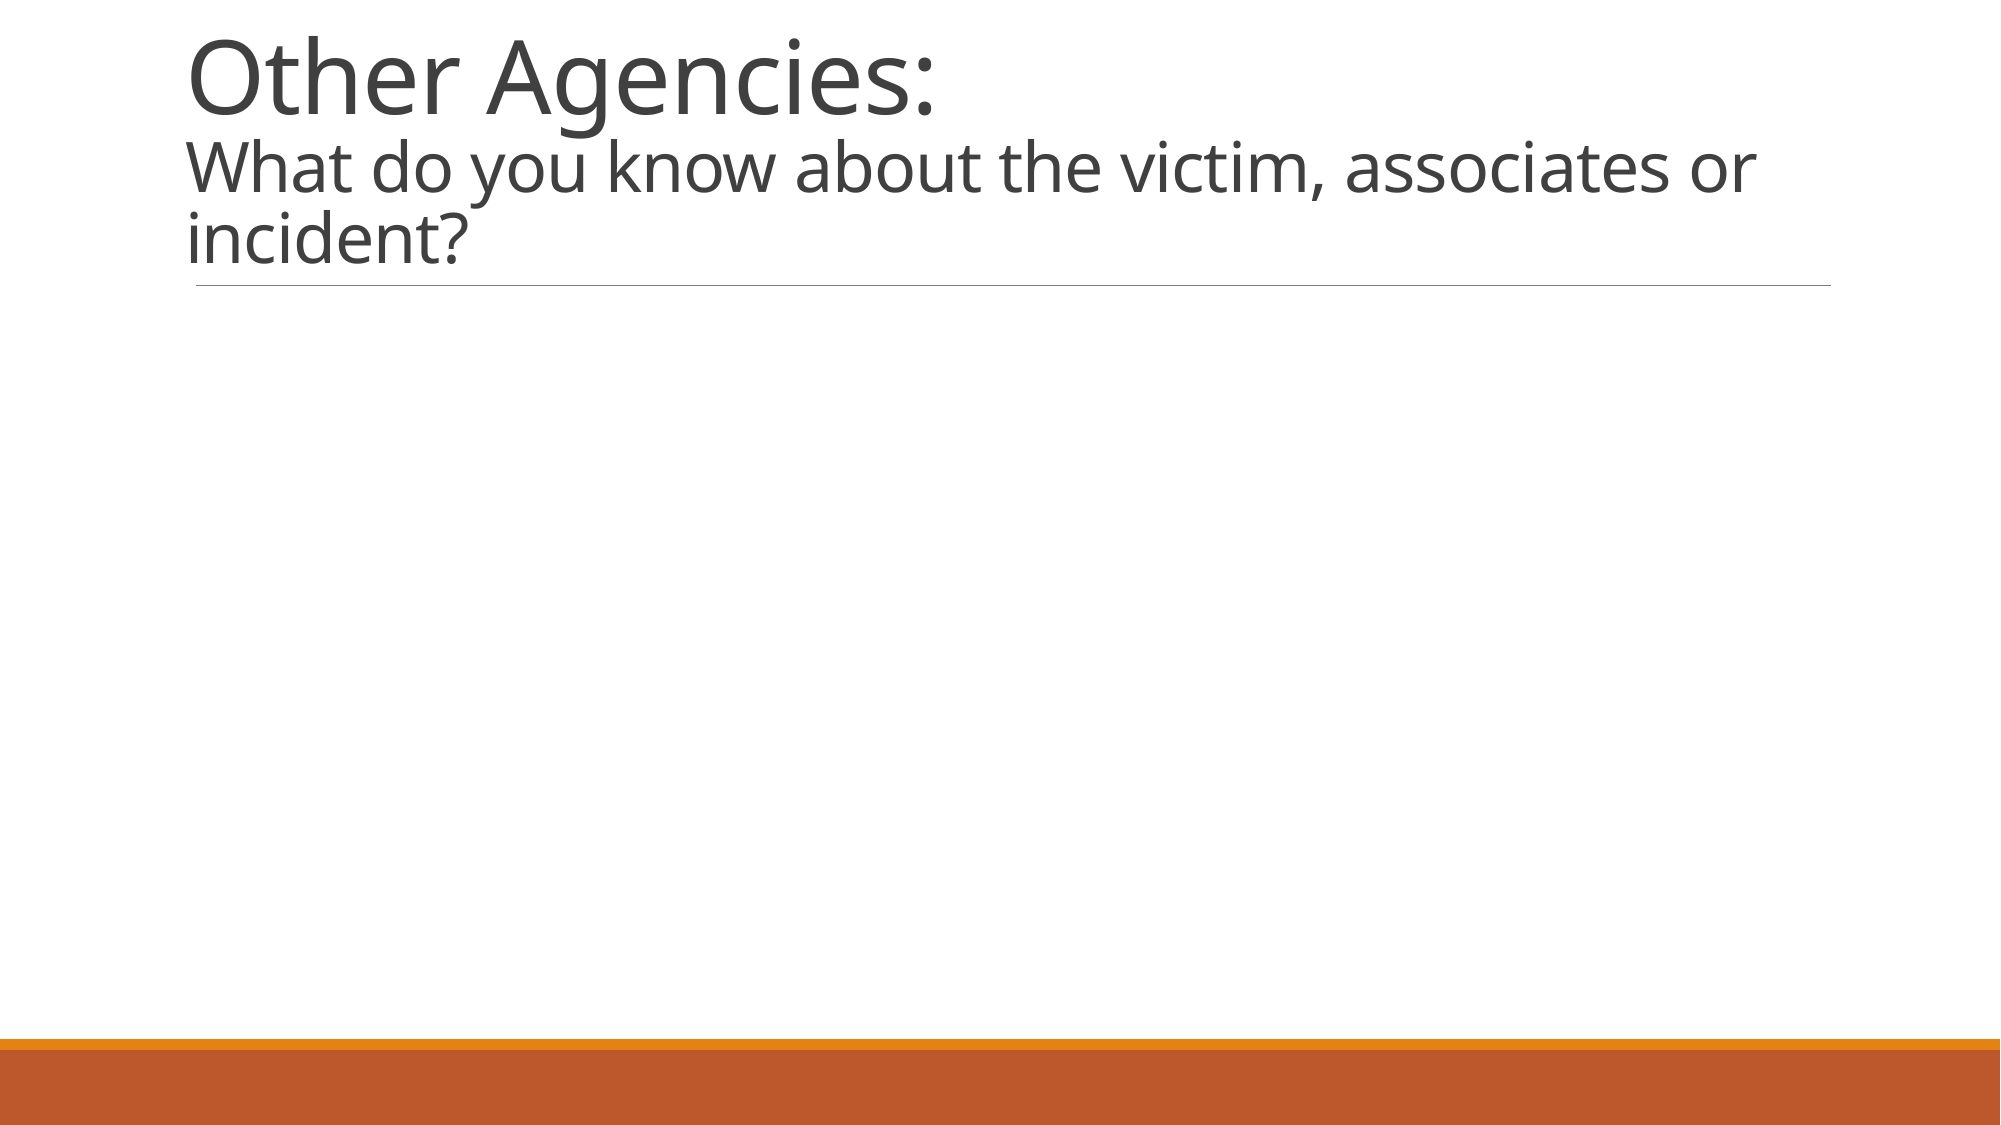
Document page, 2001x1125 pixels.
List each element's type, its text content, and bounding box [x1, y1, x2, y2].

title Other Agencies: What do you know about the victim, associates or incident? [170, 21, 1830, 285]
